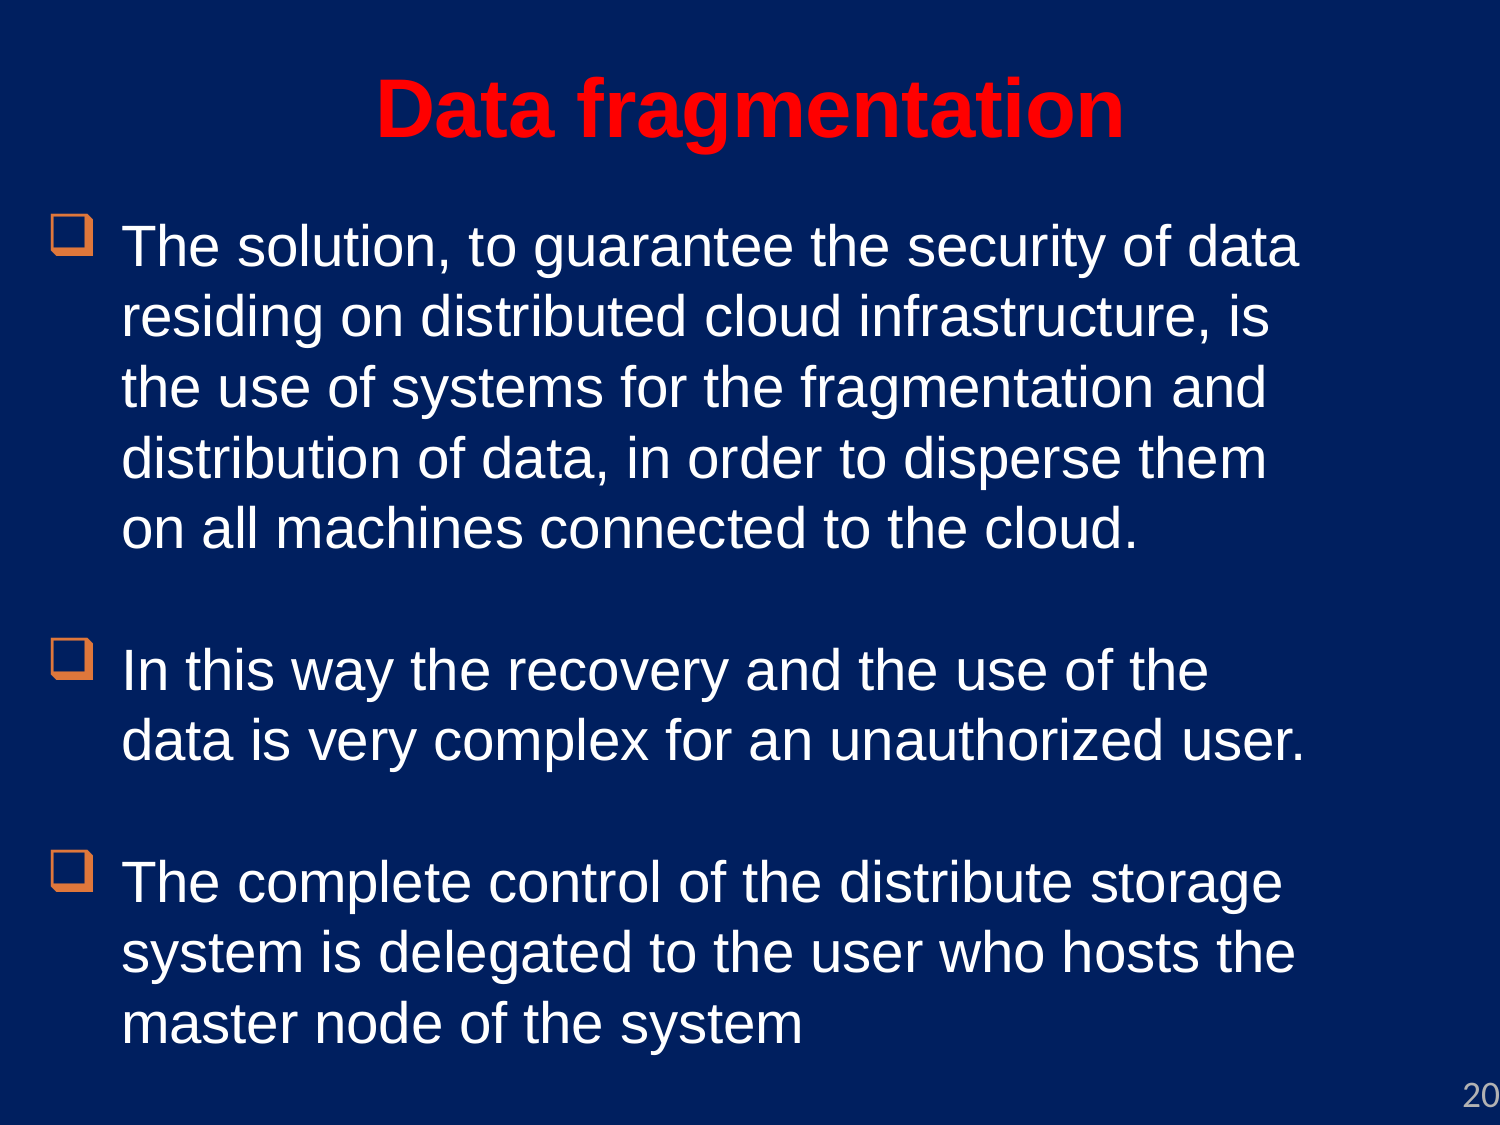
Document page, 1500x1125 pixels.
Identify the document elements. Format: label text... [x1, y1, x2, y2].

title Data fragmentation [44, 53, 1456, 155]
text_box The solution, to guarantee the security of data residing on distributed cloud infrastructure, is the use of systems for the fragmentation and distribution of data, in order to disperse them on all machines connected to the cloud. In this way the recovery and the use of the data is very complex for an unauthorized user. The complete control of the distribute storage system is delegated to the user who hosts the master node of the system [29, 199, 1471, 1125]
slide_number 20 [1437, 1069, 1500, 1125]
